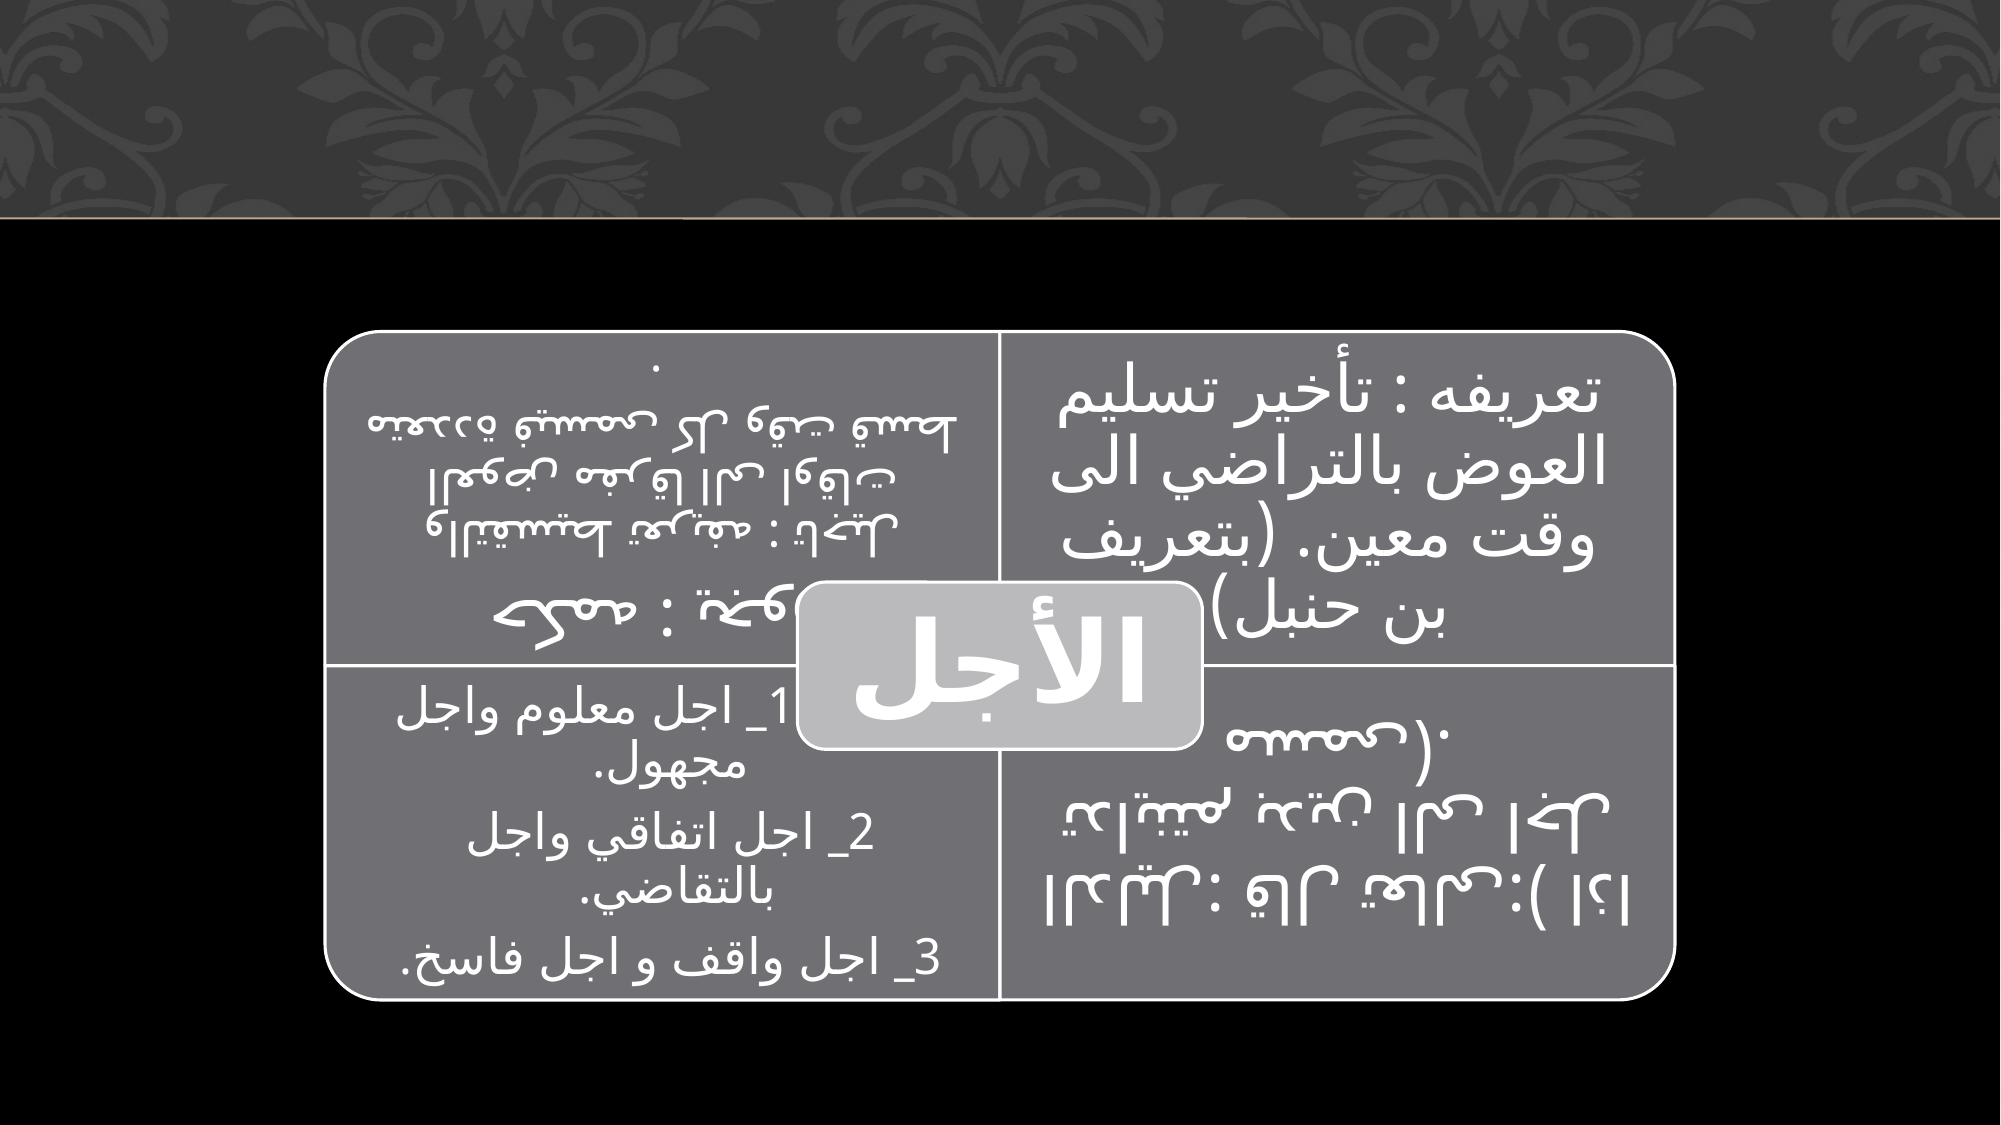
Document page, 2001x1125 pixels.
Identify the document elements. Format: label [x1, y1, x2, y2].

list [324, 331, 1676, 1001]
